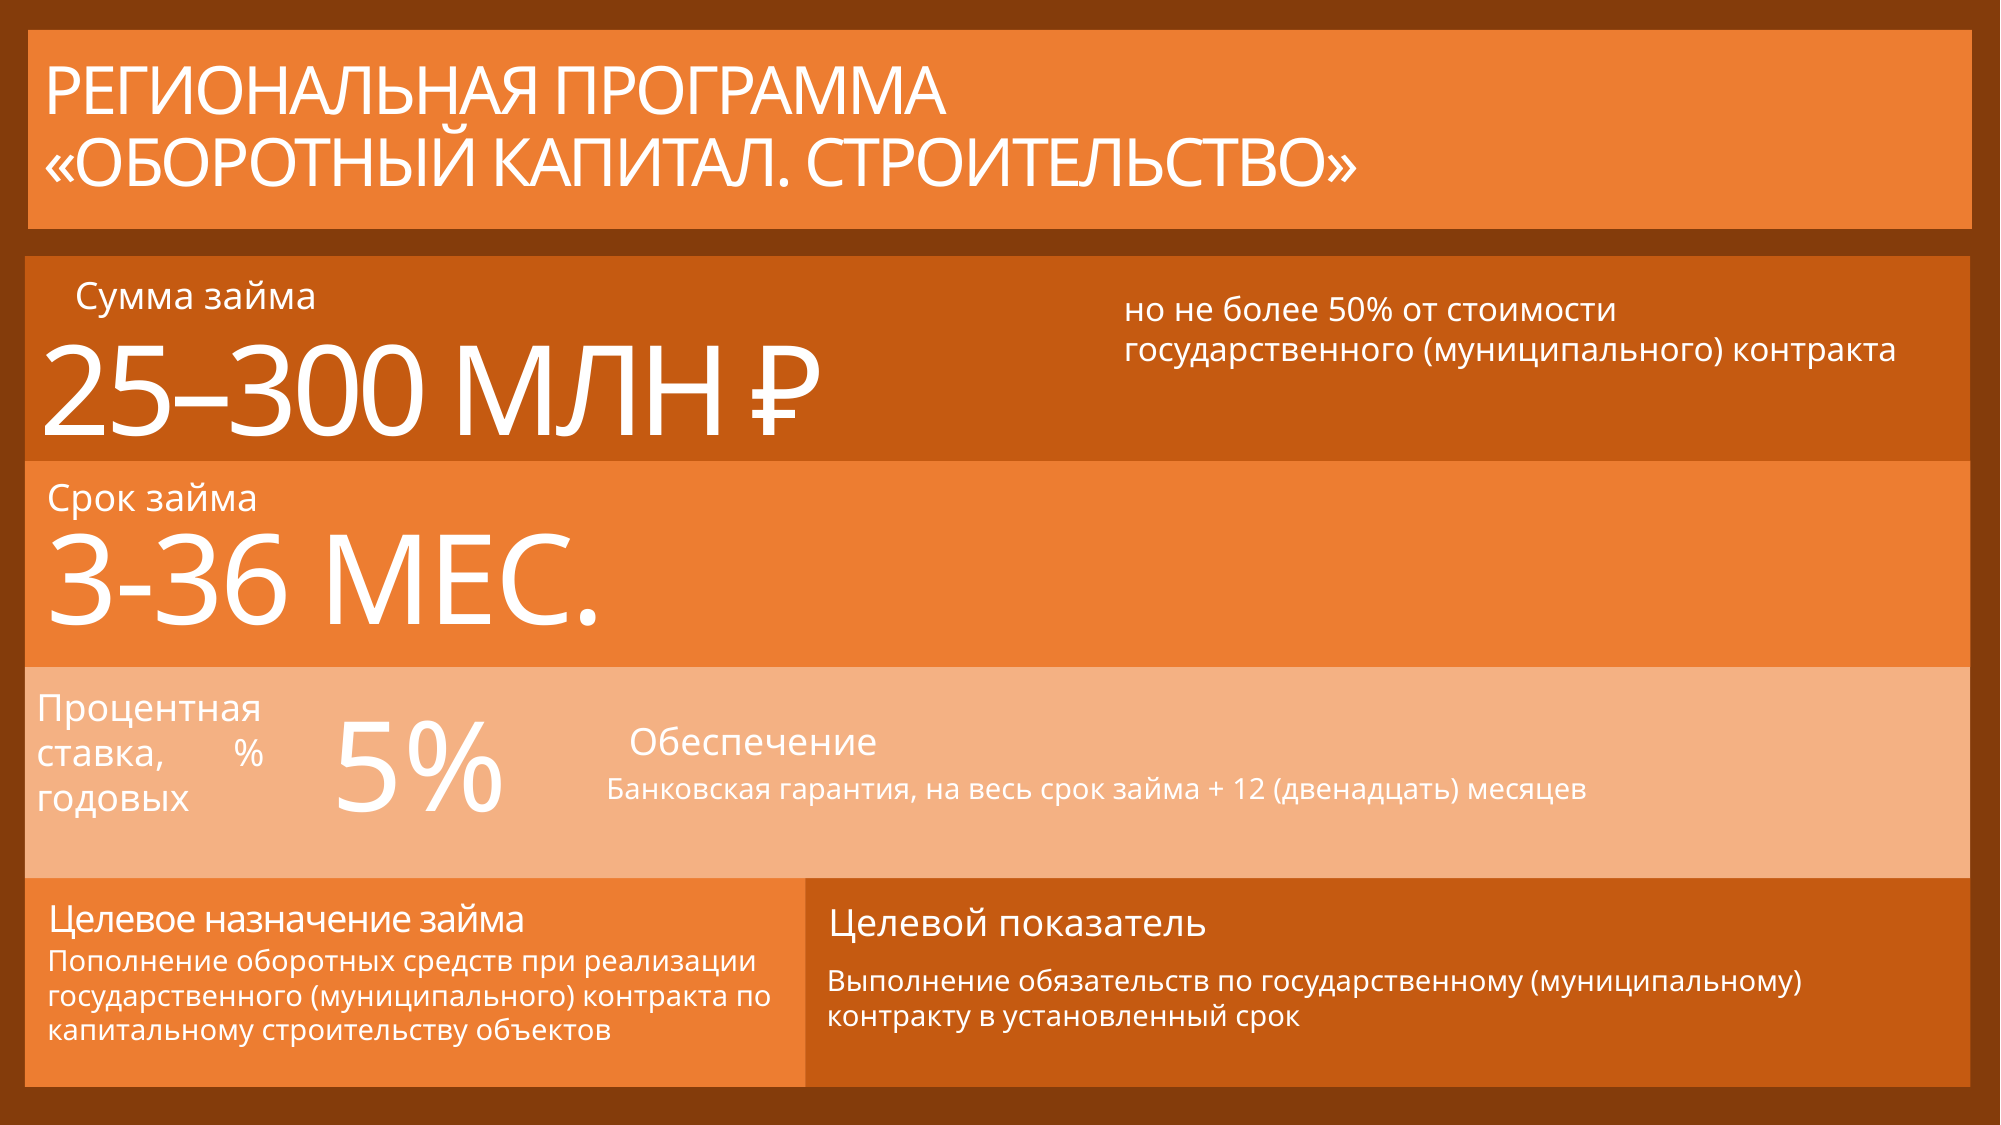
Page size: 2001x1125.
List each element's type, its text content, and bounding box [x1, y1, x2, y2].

text_box [24, 879, 807, 1088]
text_box Процентная ставка, % годовых [21, 677, 347, 827]
text_box [24, 668, 1971, 879]
text_box Выполнение обязательств по государственному (муниципальному) контракту в установленный срок [812, 954, 1825, 1040]
text_box Обеспечение [613, 710, 893, 771]
text_box [24, 255, 1971, 462]
text_box 5% [317, 678, 589, 844]
text_box но не более 50% от стоимости государственного (муниципального) контракта [1109, 280, 1924, 376]
list 25–300 МЛН ₽ [24, 319, 1094, 449]
text_box [24, 462, 1971, 668]
text_box Целевое назначение займа [33, 887, 768, 934]
text_box [807, 879, 1971, 1088]
text_box Срок займа [32, 466, 447, 491]
title РЕГИОНАЛЬНАЯ ПРОГРАММА «ОБОРОТНЫЙ КАПИТАЛ. СТРОИТЕЛЬСТВО» [28, 29, 1972, 229]
text_box Сумма займа [60, 265, 333, 325]
text_box 3-36 МЕС. [32, 491, 849, 657]
text_box Целевой показатель [813, 891, 1502, 952]
text_box Пополнение оборотных средств при реализации государственного (муниципального) контракта по капитальному строительству объектов [32, 934, 821, 1055]
text_box Банковская гарантия, на весь срок займа + 12 (двенадцать) месяцев [591, 763, 1916, 813]
